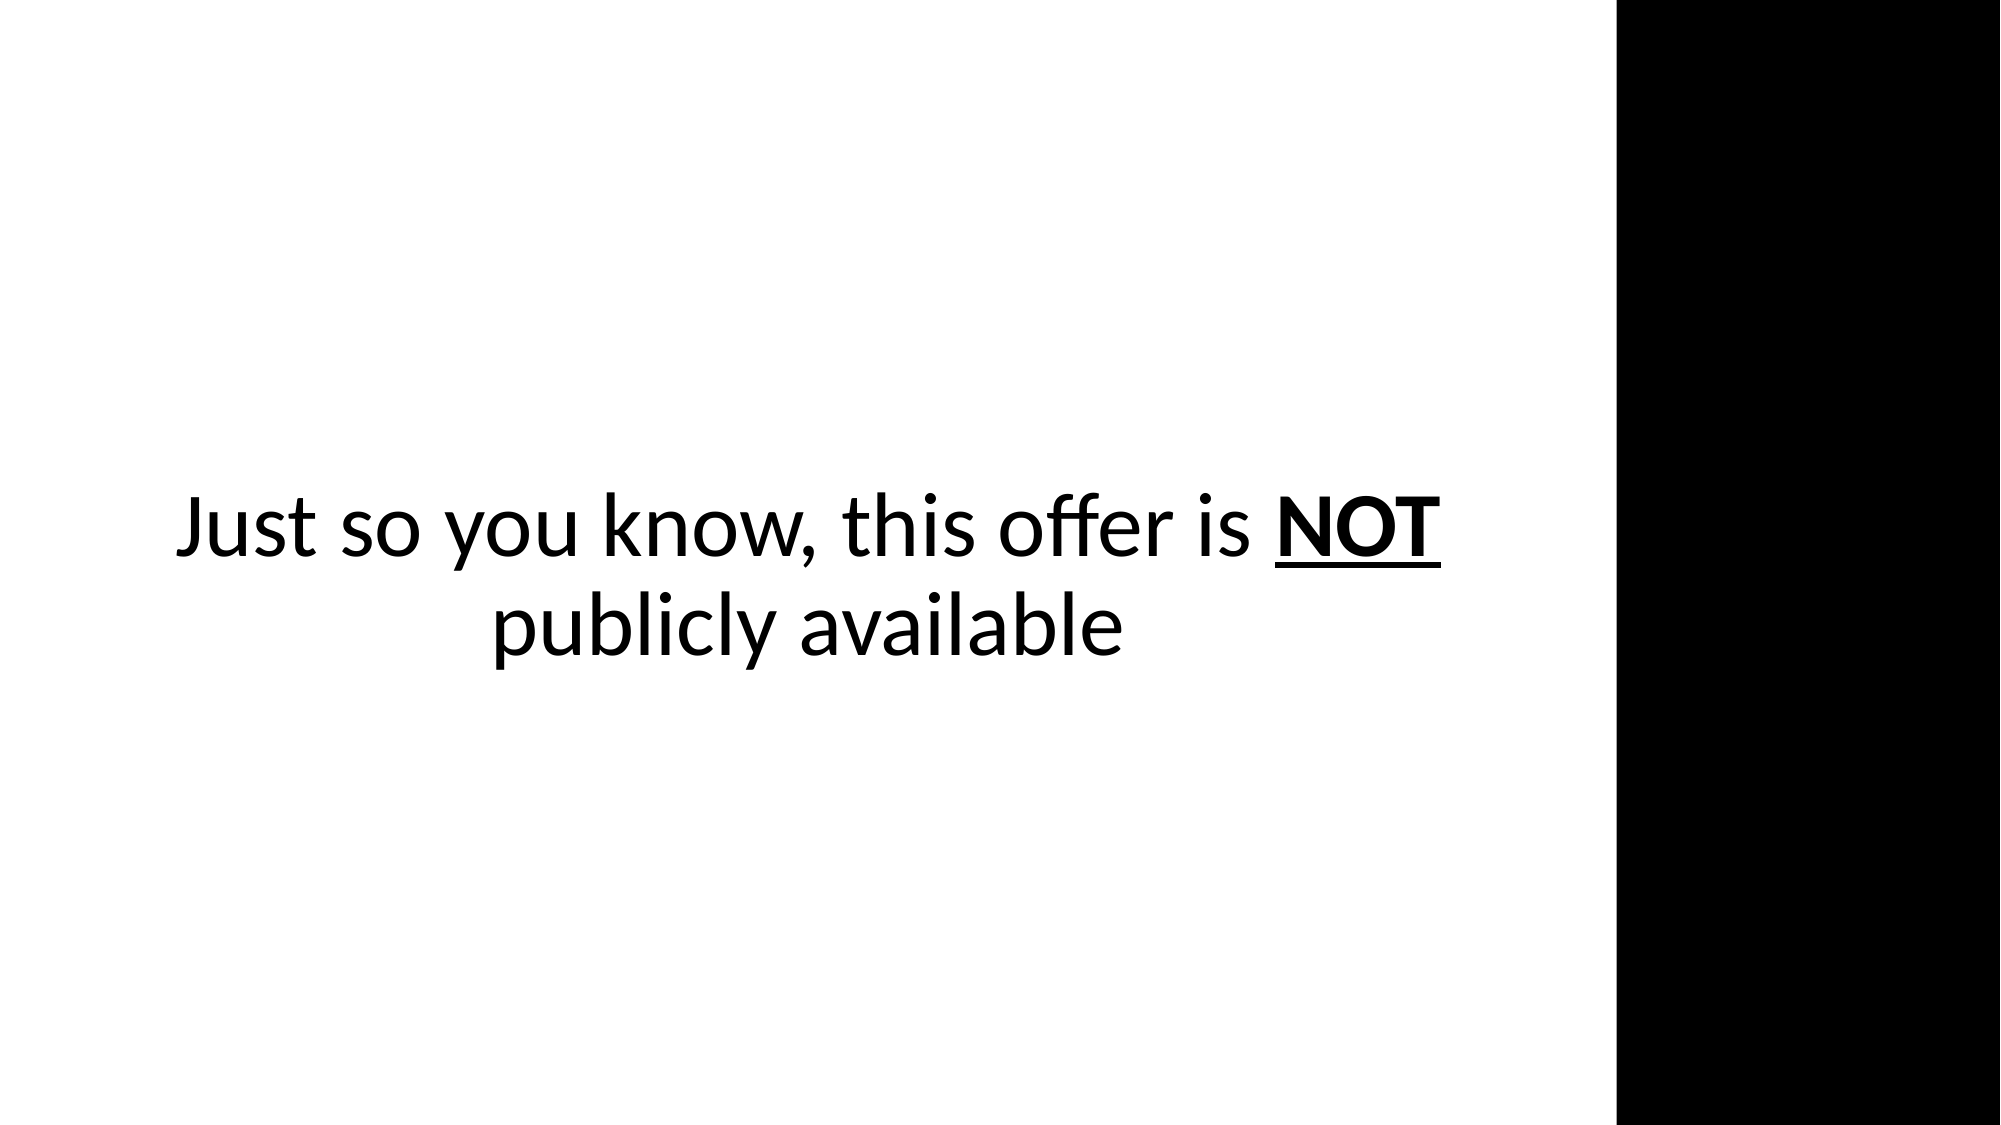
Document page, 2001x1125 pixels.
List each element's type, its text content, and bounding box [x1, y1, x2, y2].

text_box [0, 0, 1618, 1125]
title Just so you know, this offer is NOT publicly available [113, 316, 1504, 683]
